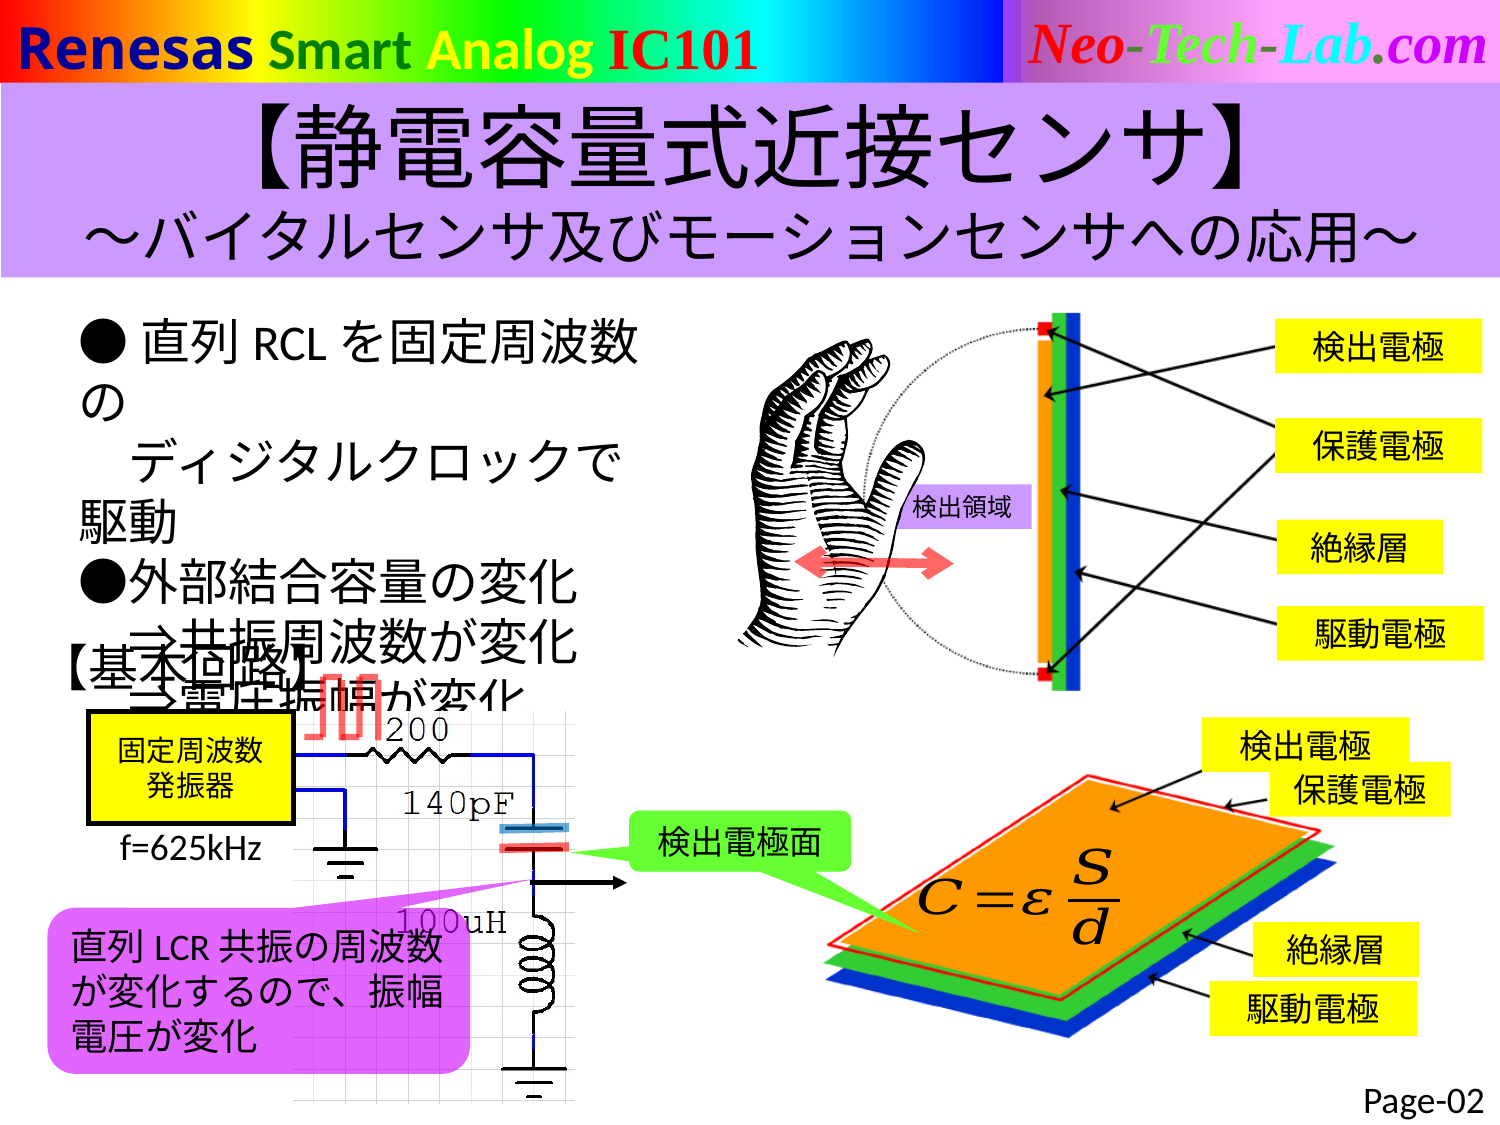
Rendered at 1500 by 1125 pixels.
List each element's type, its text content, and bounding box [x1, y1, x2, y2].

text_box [820, 717, 1451, 1046]
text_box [23, 628, 628, 1105]
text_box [304, 676, 379, 741]
text_box 検出電極面 [629, 810, 820, 895]
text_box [0, 0, 1500, 90]
text_box 【静電容量式近接センサ】 ～バイタルセンサ及びモーションセンサへの応用～ [1, 90, 1500, 278]
text_box Page-02 [1334, 1068, 1500, 1125]
text_box ●直列RCLを固定周波数の ディジタルクロックで駆動 ●外部結合容量の変化 ⇒共振周波数が変化 ⇒電圧振幅が変化 [63, 302, 674, 738]
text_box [731, 306, 1485, 698]
